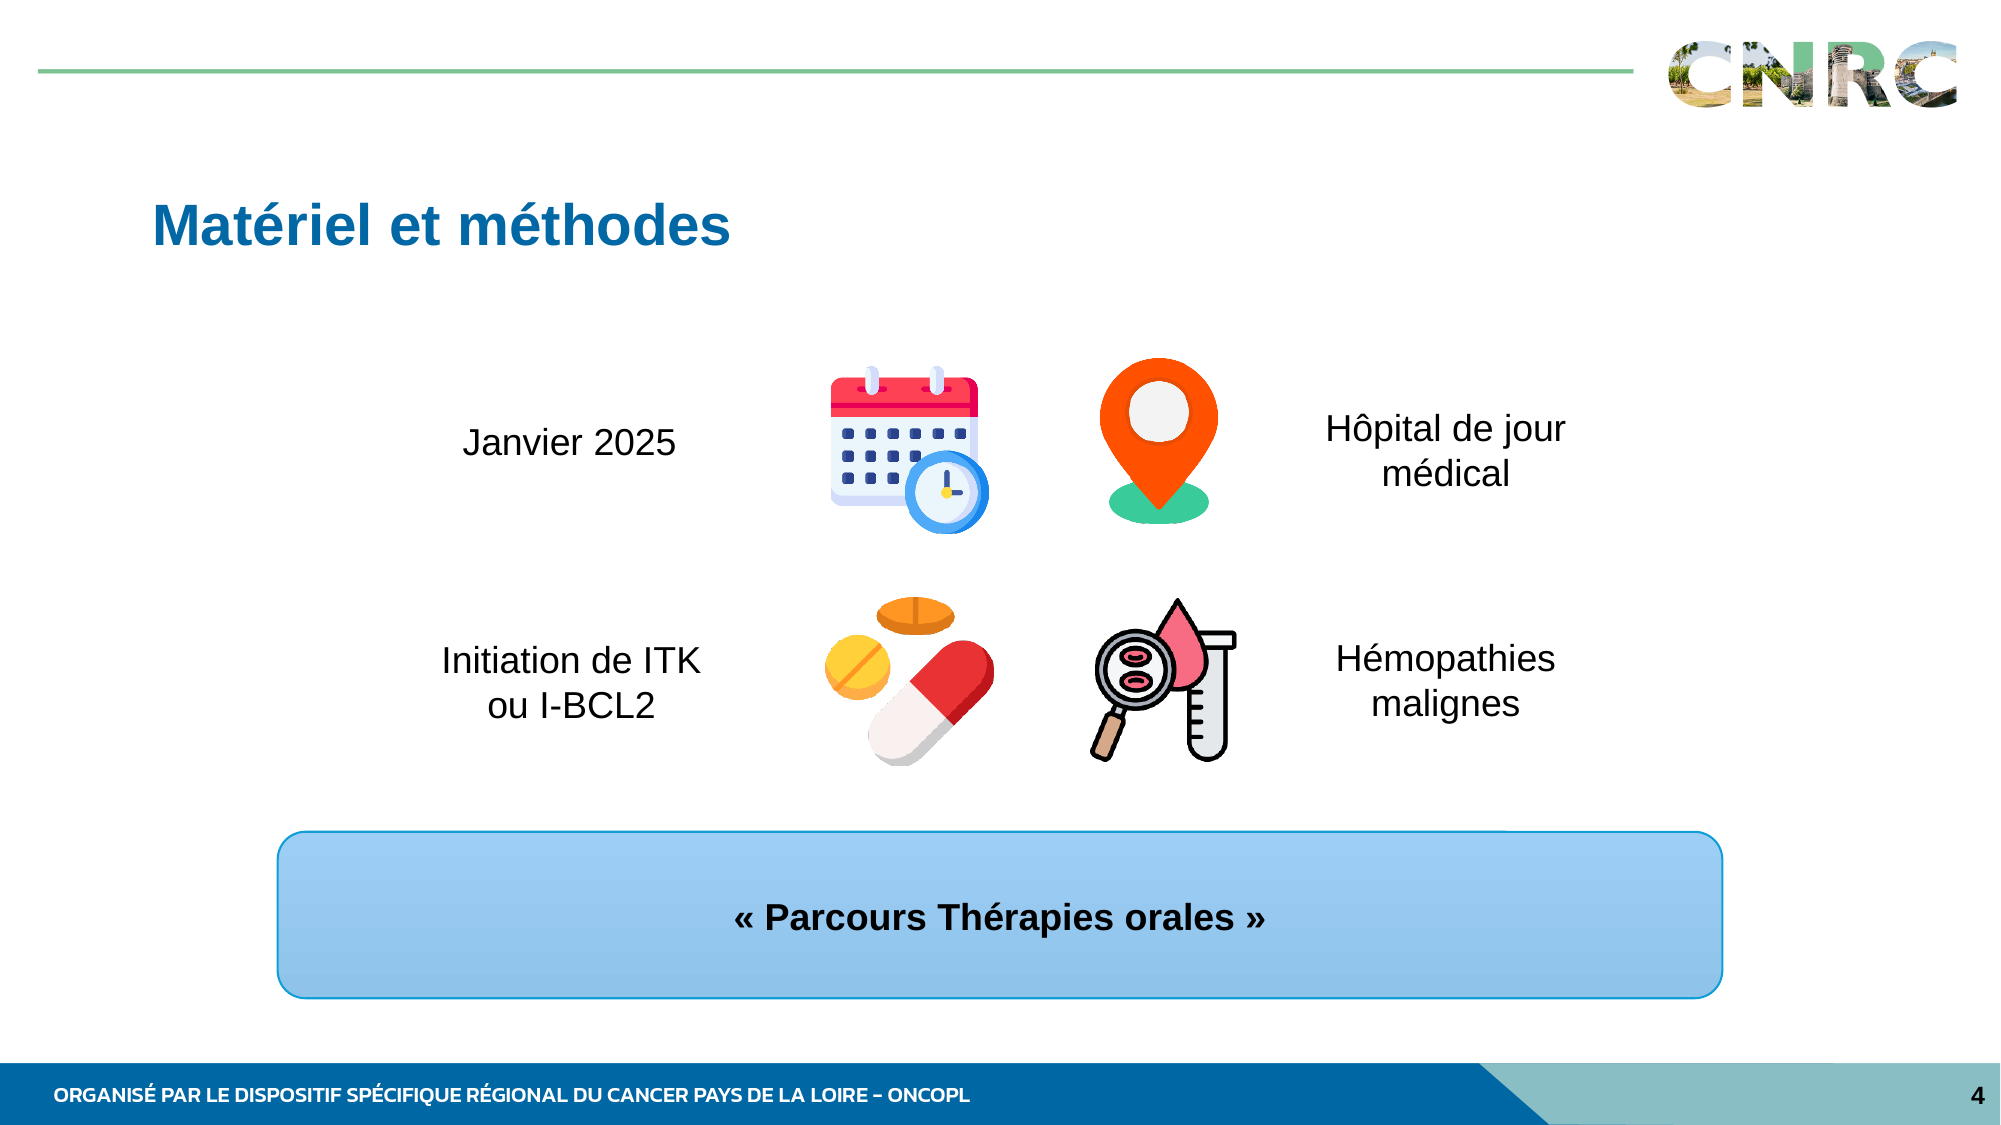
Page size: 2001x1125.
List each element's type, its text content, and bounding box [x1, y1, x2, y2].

picture [0, 0, 2001, 1125]
text_box 4 [1549, 1065, 2000, 1125]
title Matériel et méthodes [137, 139, 1863, 315]
text_box « Parcours Thérapies orales » [276, 830, 1724, 1000]
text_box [416, 358, 1584, 767]
